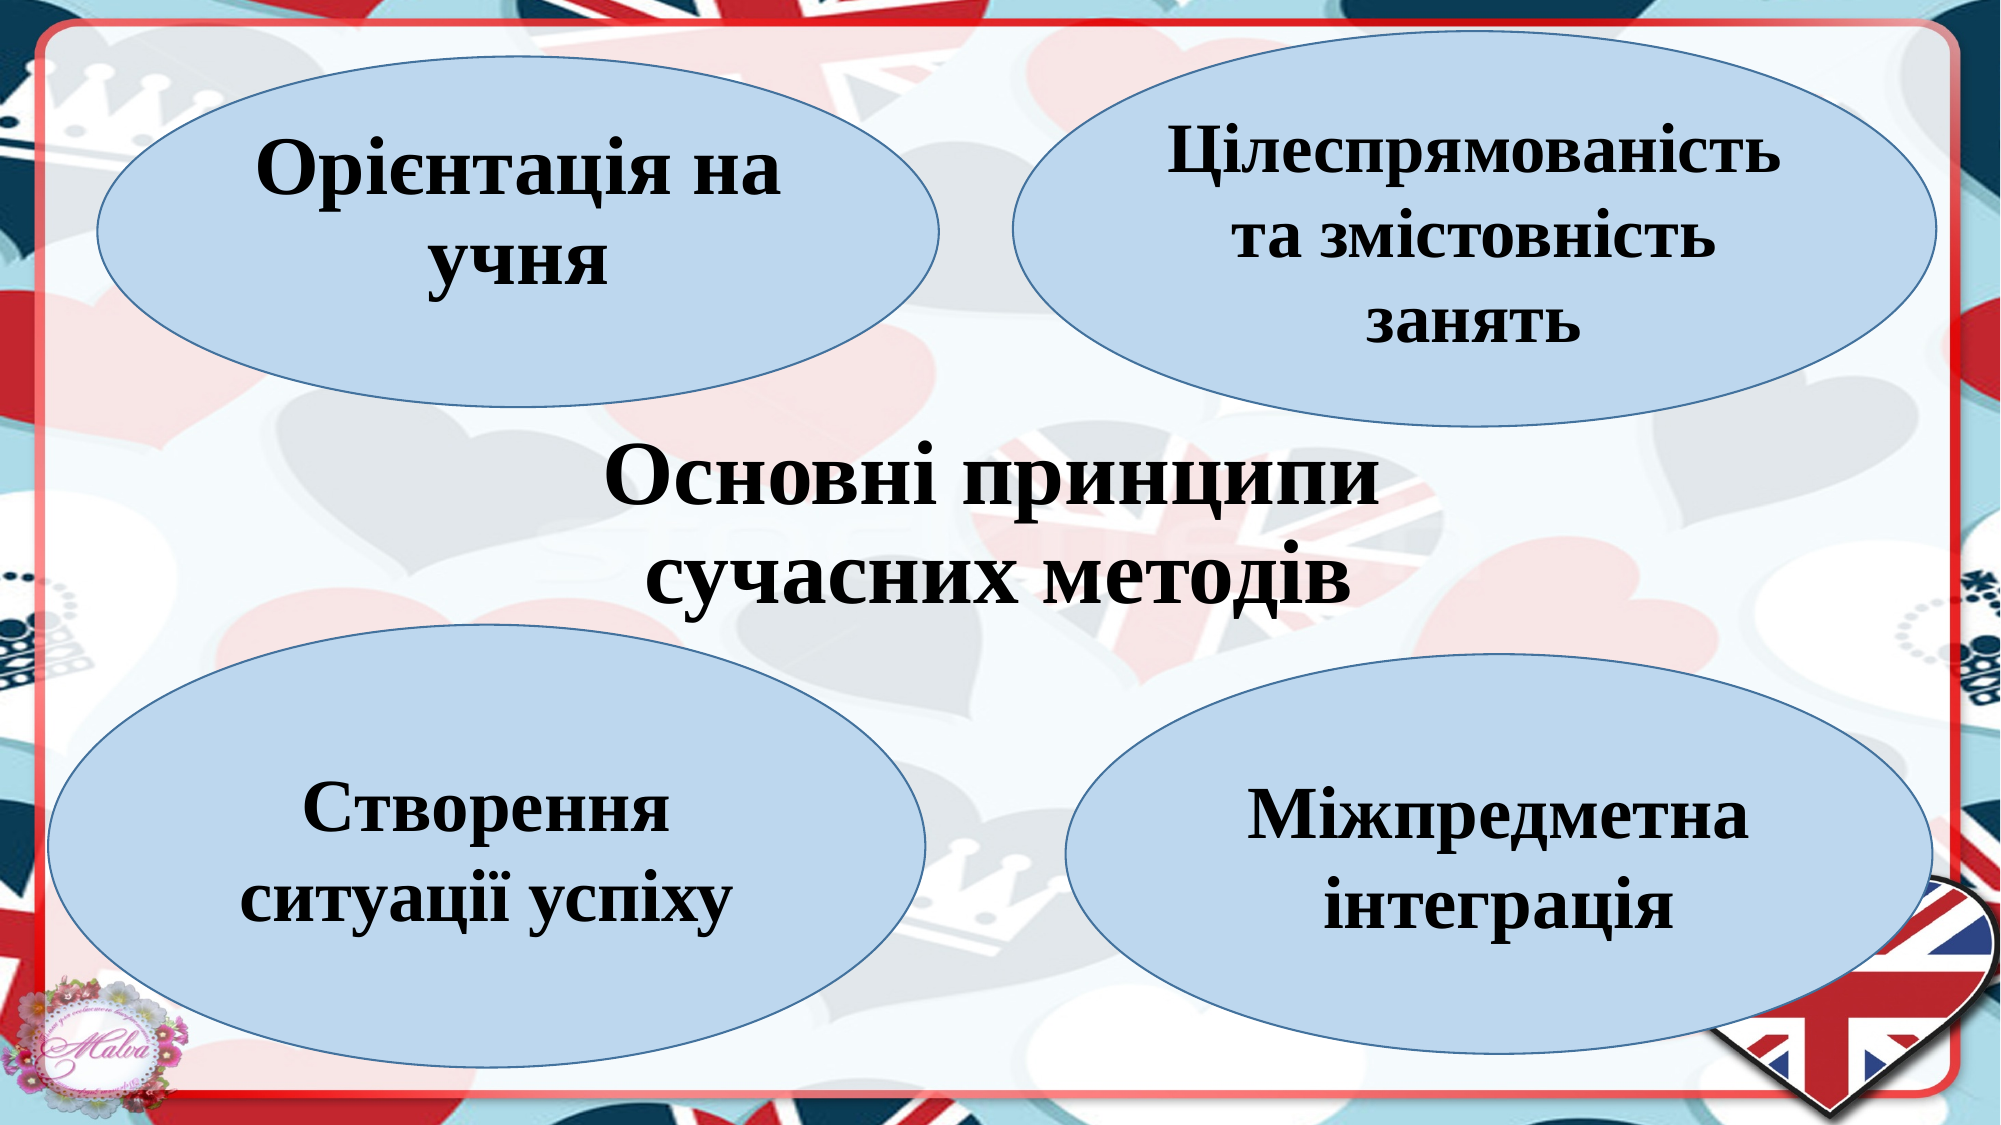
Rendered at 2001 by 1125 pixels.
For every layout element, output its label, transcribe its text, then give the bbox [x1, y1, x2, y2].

picture [0, 0, 2001, 1125]
text_box [224, 55, 812, 105]
title Орієнтація на учня [160, 105, 877, 321]
text_box Міжпредметна інтеграція [1064, 653, 1934, 1055]
text_box Цілеспрямованість та змістовність занять [1011, 30, 1938, 428]
text_box Створення ситуації успіху [47, 623, 927, 1069]
list Основні принципи сучасних методів [427, 418, 1557, 626]
picture [673, 0, 691, 9]
text_box [96, 138, 940, 409]
